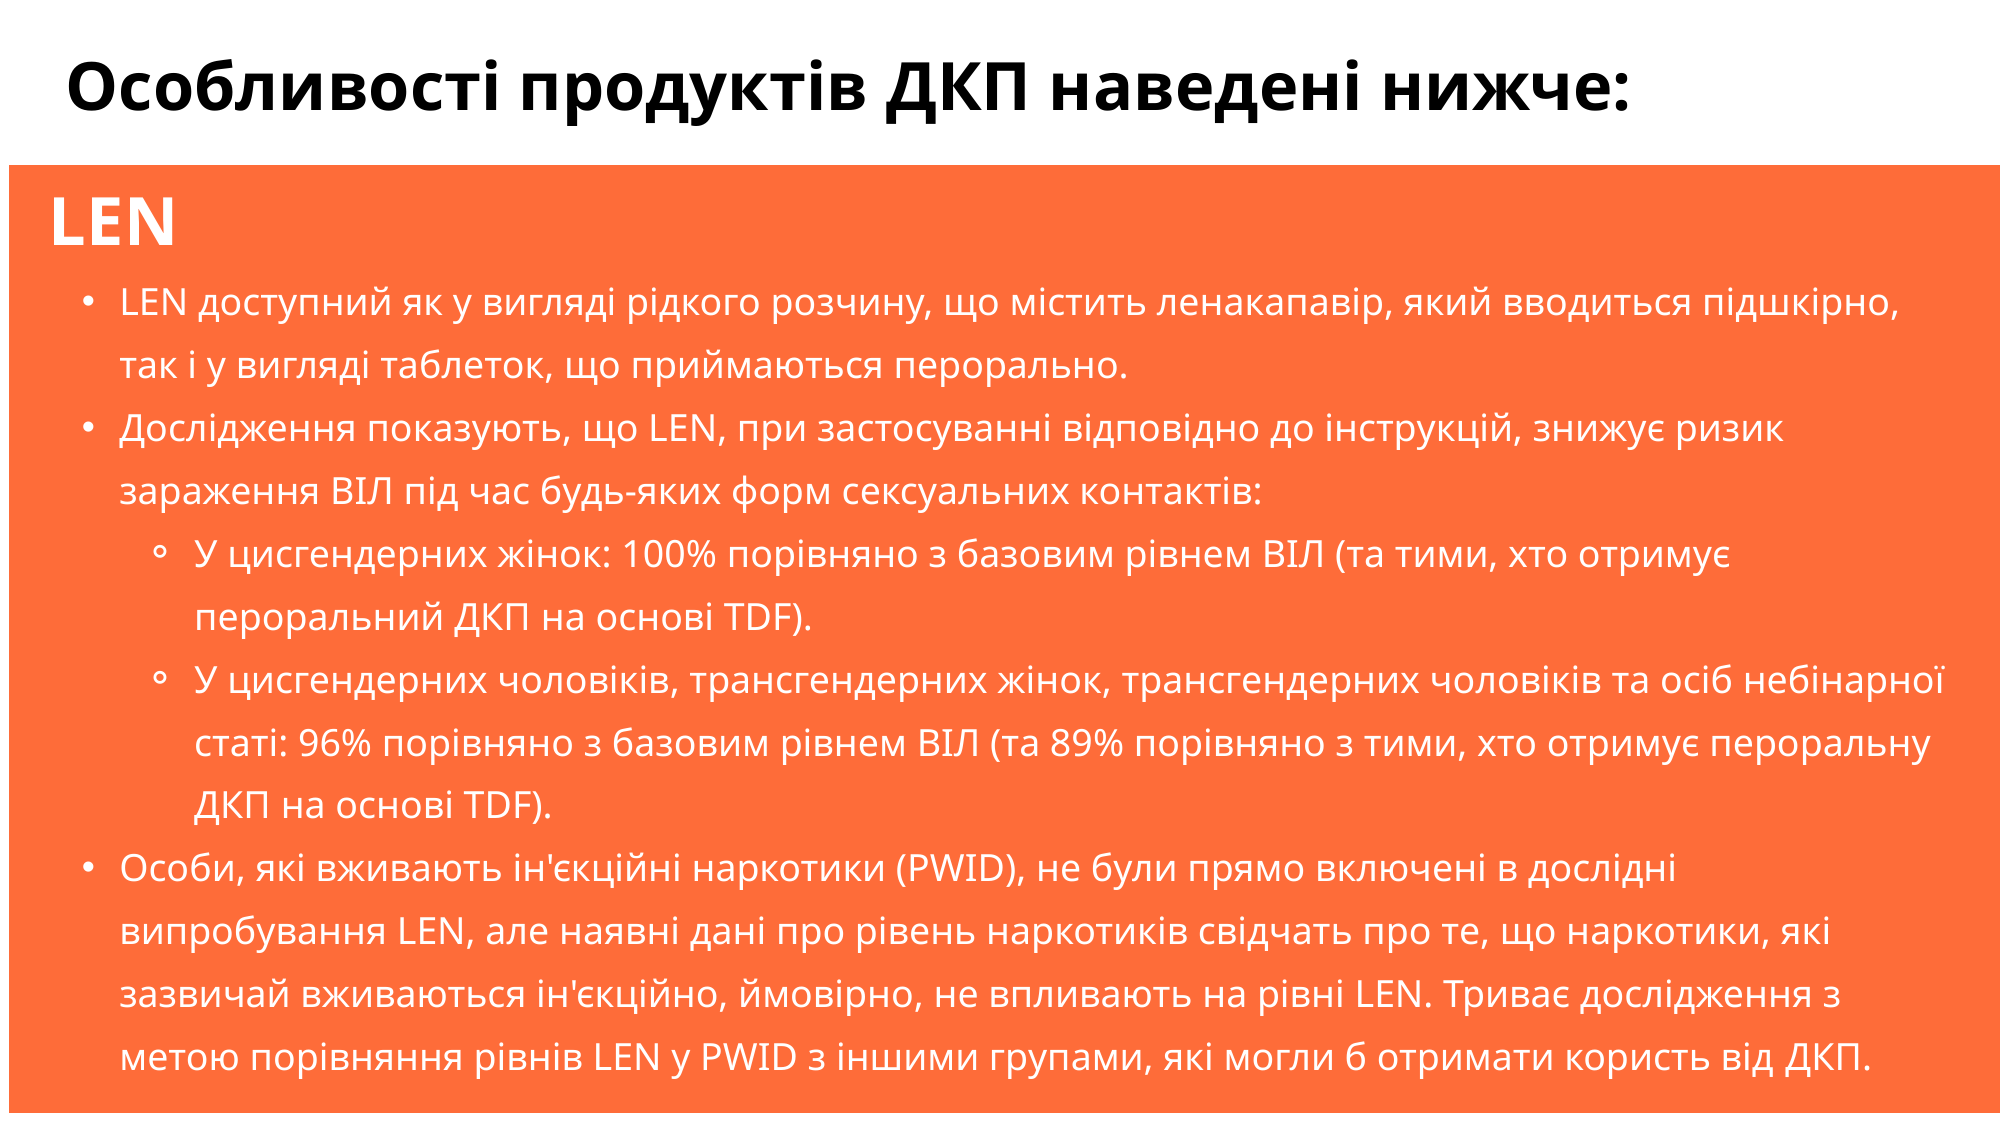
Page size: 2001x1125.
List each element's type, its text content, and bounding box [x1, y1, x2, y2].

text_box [8, 164, 2000, 1113]
text_box Особливості продуктів ДКП наведені нижче: [65, 12, 1761, 124]
